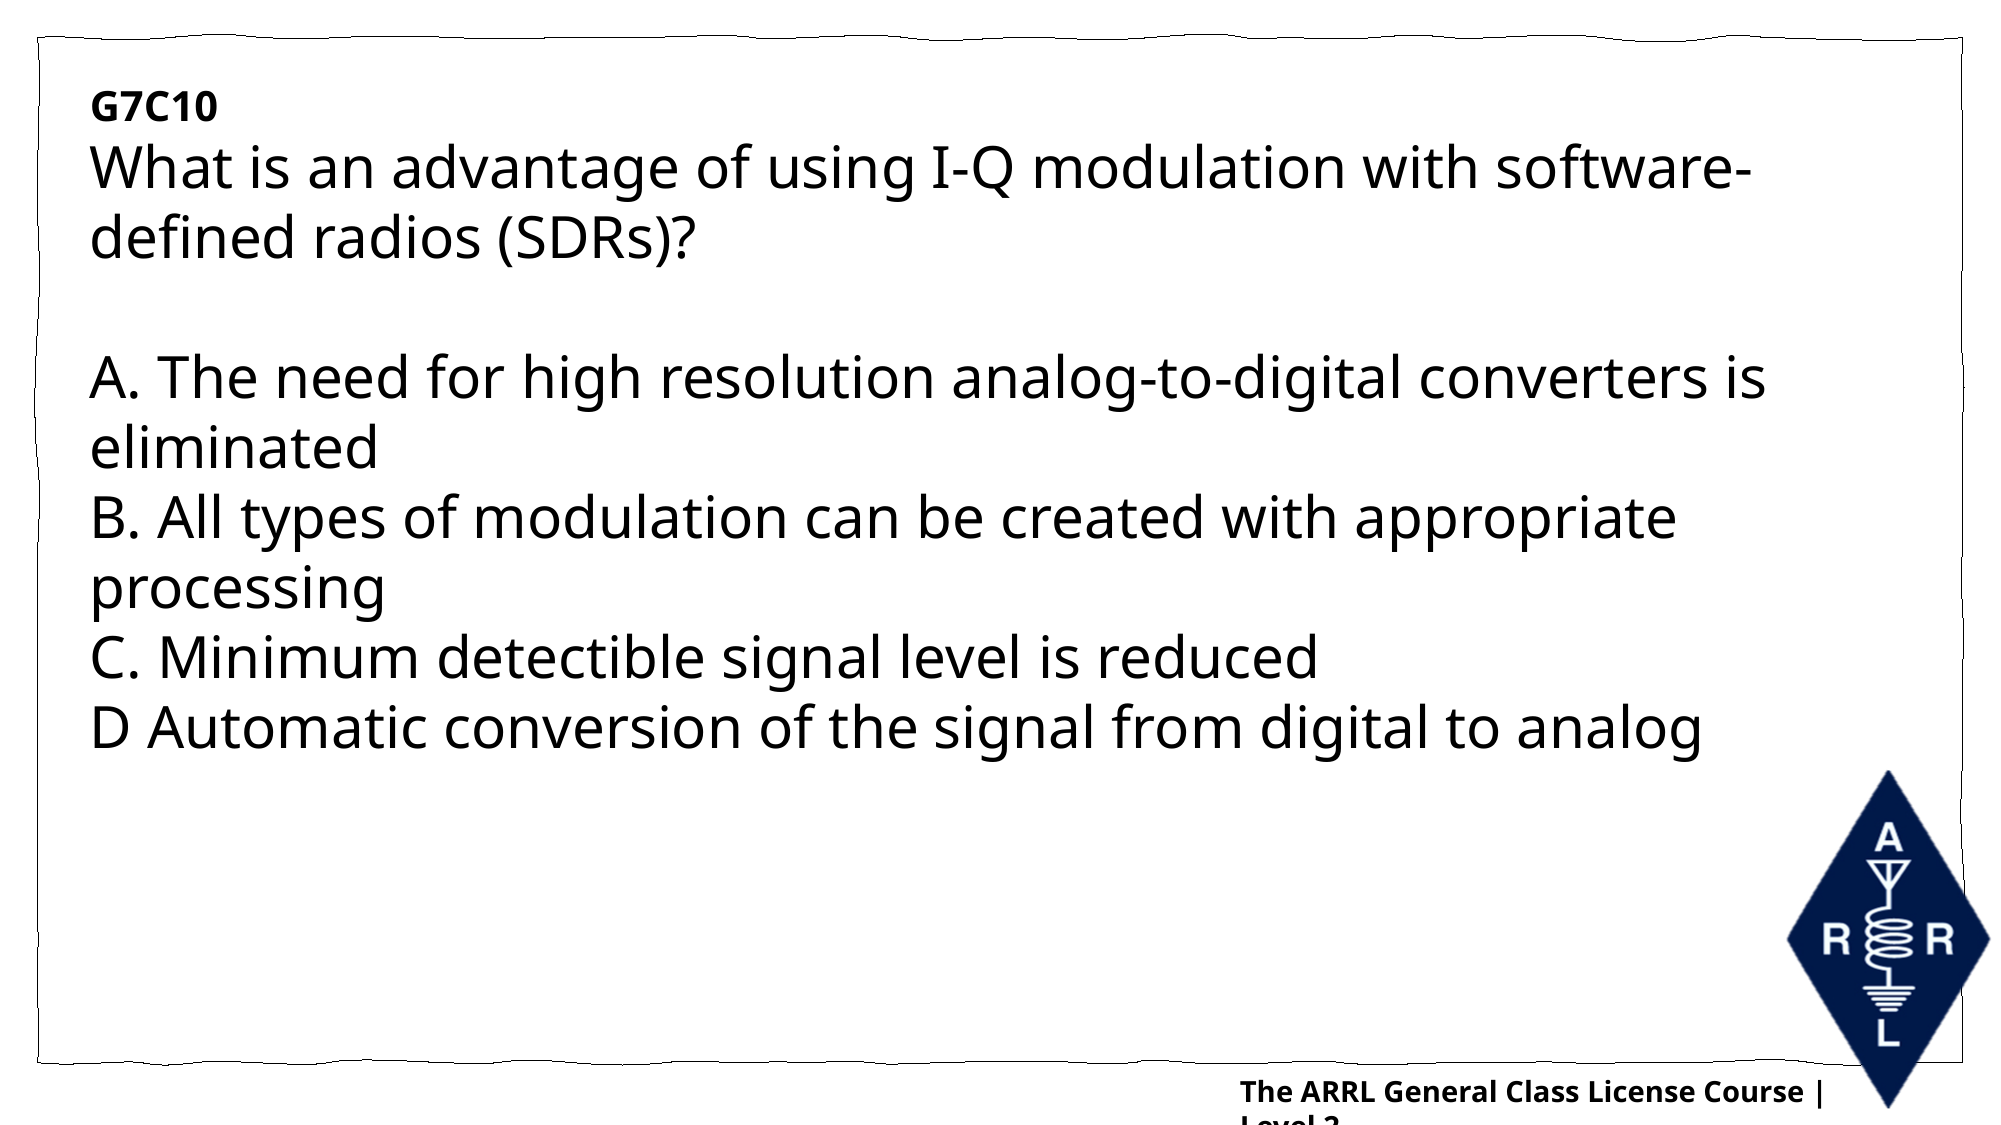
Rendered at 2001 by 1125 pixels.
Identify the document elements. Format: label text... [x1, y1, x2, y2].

text_box G7C10 What is an advantage of using I-Q modulation with software-defined radios (SDRs)? A. The need for high resolution analog-to-digital converters is eliminated B. All types of modulation can be created with appropriate processing C. Minimum detectible signal level is reduced D Automatic conversion of the signal from digital to analog [75, 72, 1850, 768]
picture [1773, 752, 1999, 1125]
